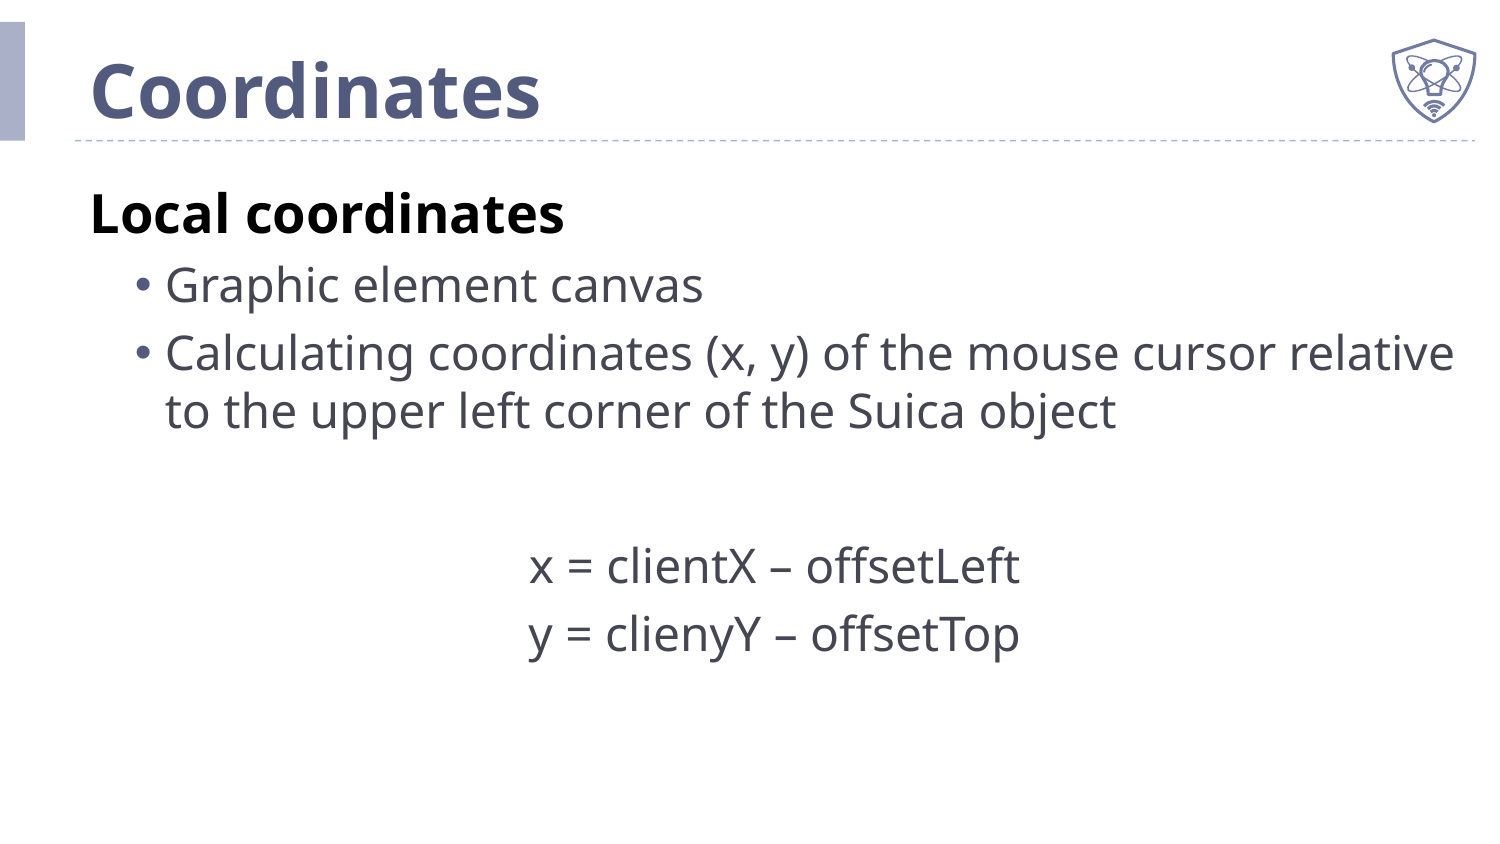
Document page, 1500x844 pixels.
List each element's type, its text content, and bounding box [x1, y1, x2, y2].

list Local coordinates Graphic element canvas Calculating coordinates (x, y) of the mouse cursor relative to the upper left corner of the Suica object x = clientX – offsetLeft y = clienyY – offsetTop [75, 171, 1475, 835]
title Coordinates [75, 18, 1475, 141]
